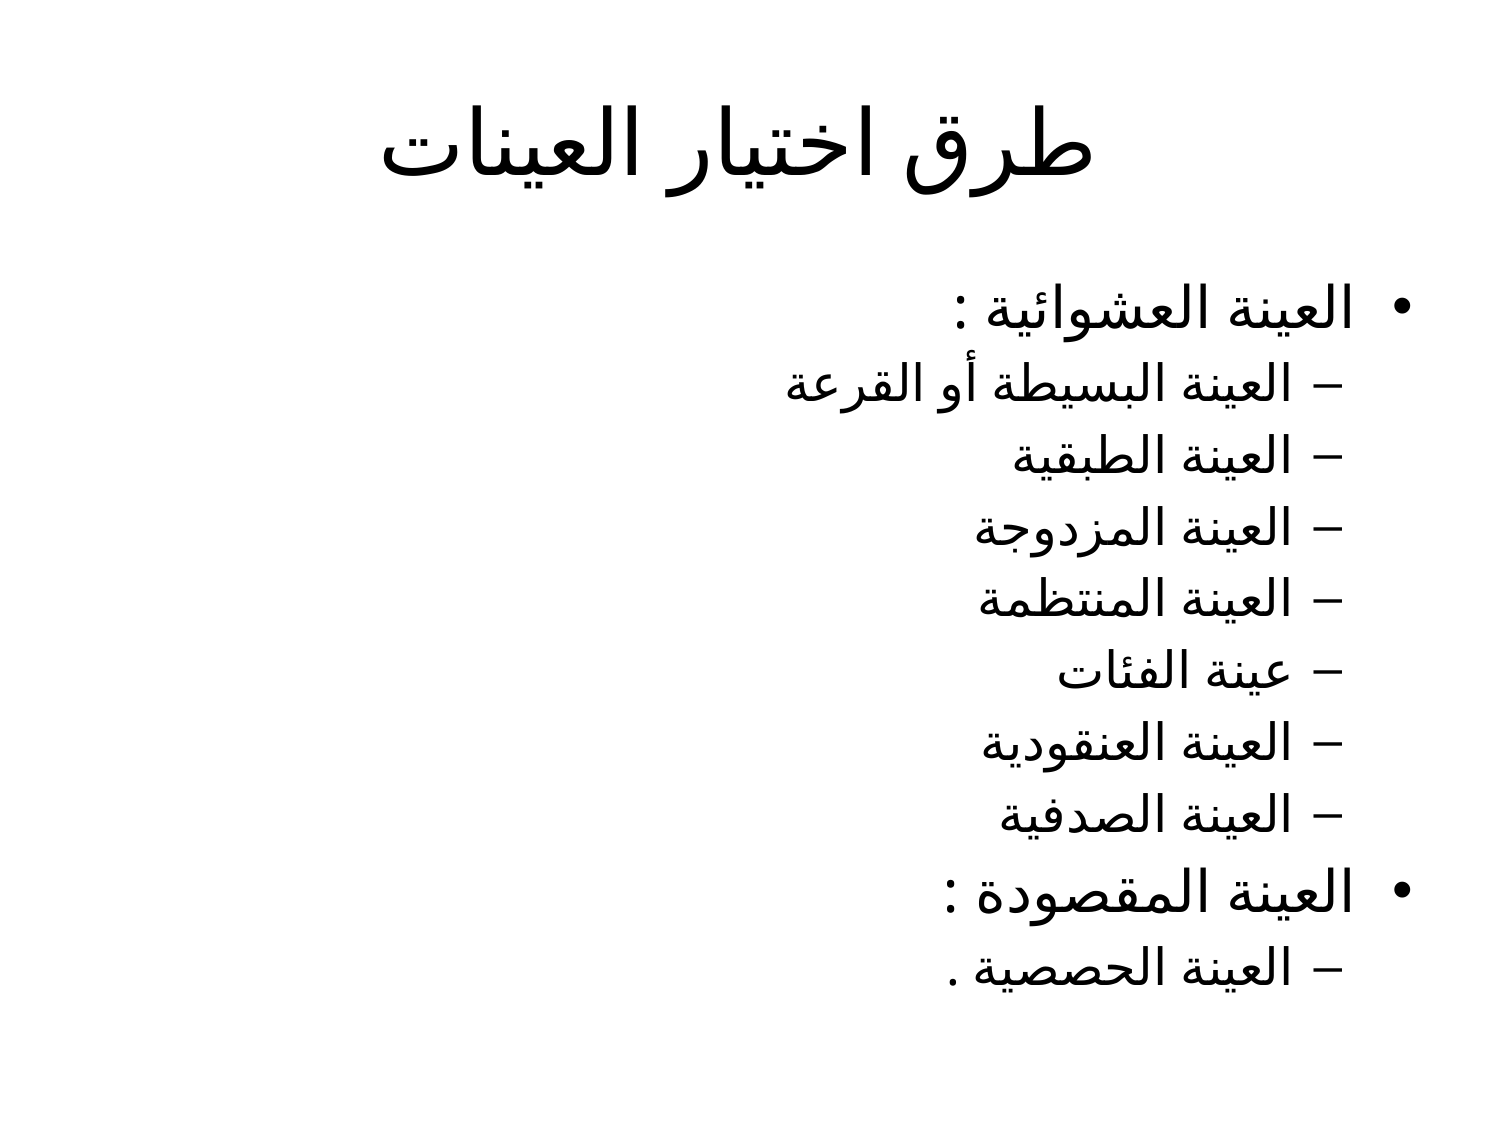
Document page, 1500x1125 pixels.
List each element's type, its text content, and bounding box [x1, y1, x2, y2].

title طرق اختيار العينات [75, 45, 1425, 233]
list العينة العشوائية : العينة البسيطة أو القرعة العينة الطبقية العينة المزدوجة العينة المنتظمة عينة الفئات العينة العنقودية العينة الصدفية العينة المقصودة : العينة الحصصية . [75, 262, 1425, 1005]
